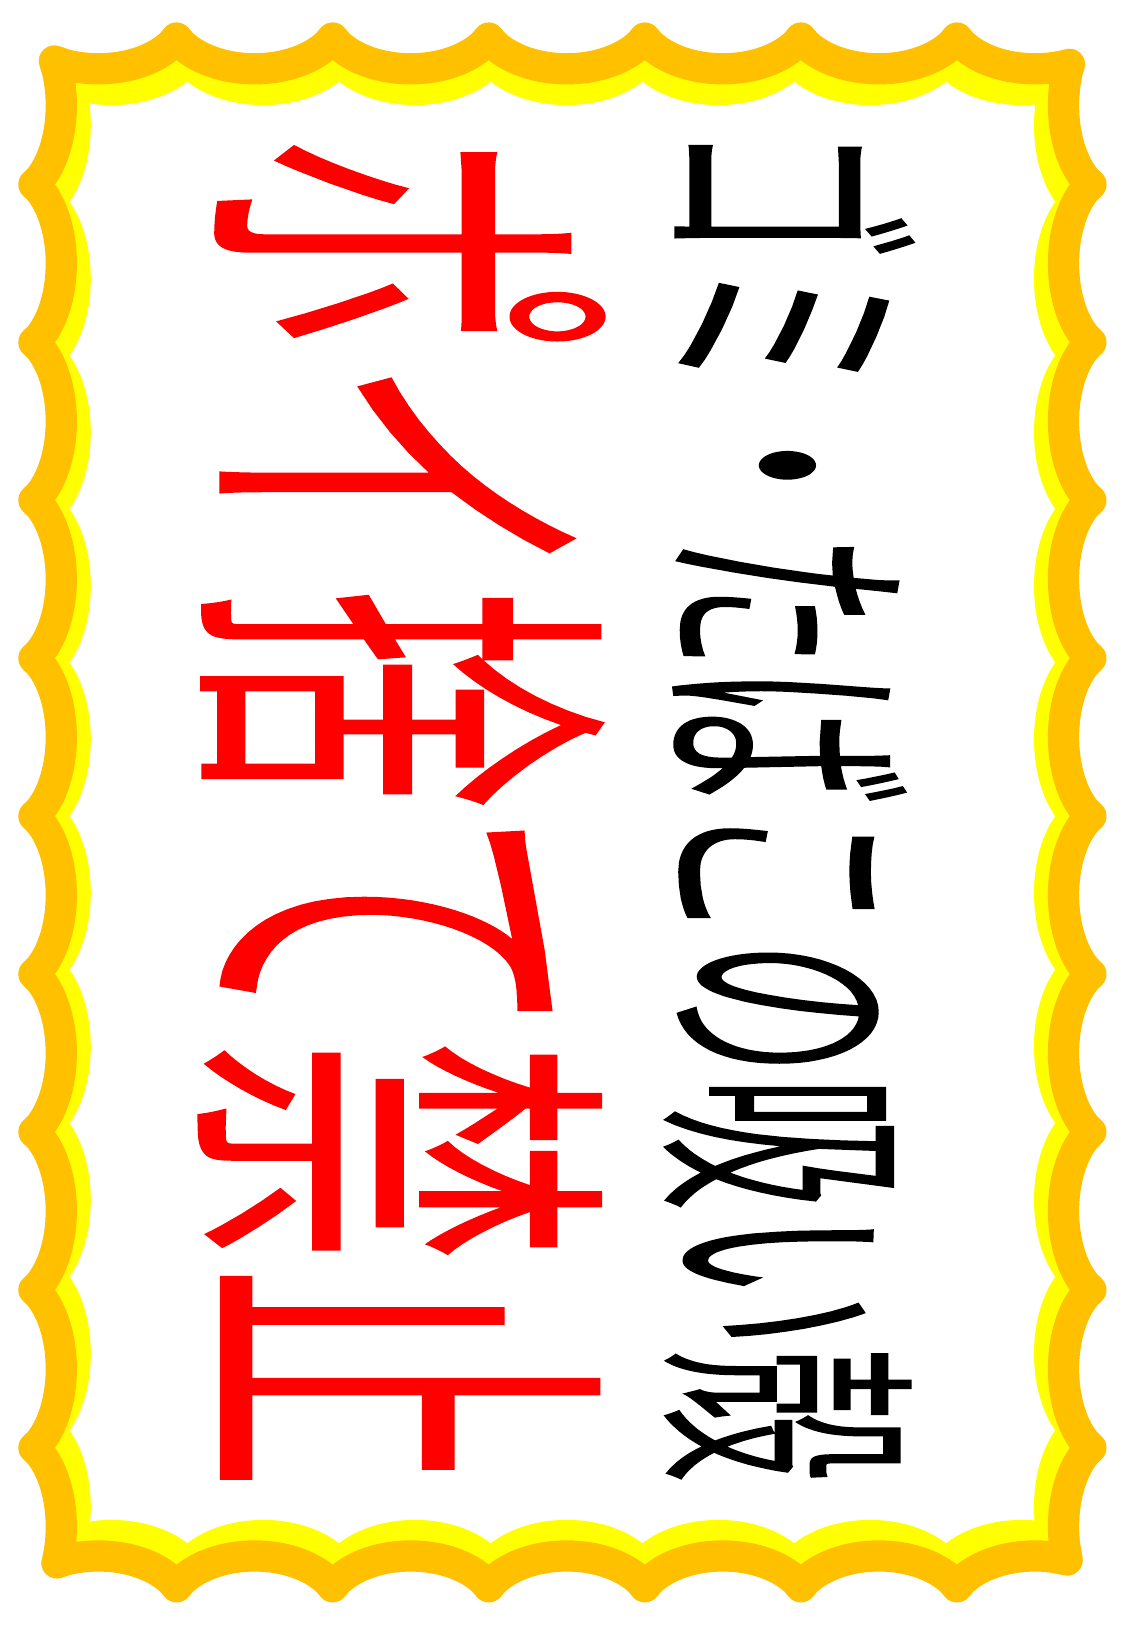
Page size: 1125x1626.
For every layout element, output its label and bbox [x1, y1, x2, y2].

text_box [31, 35, 1094, 1589]
